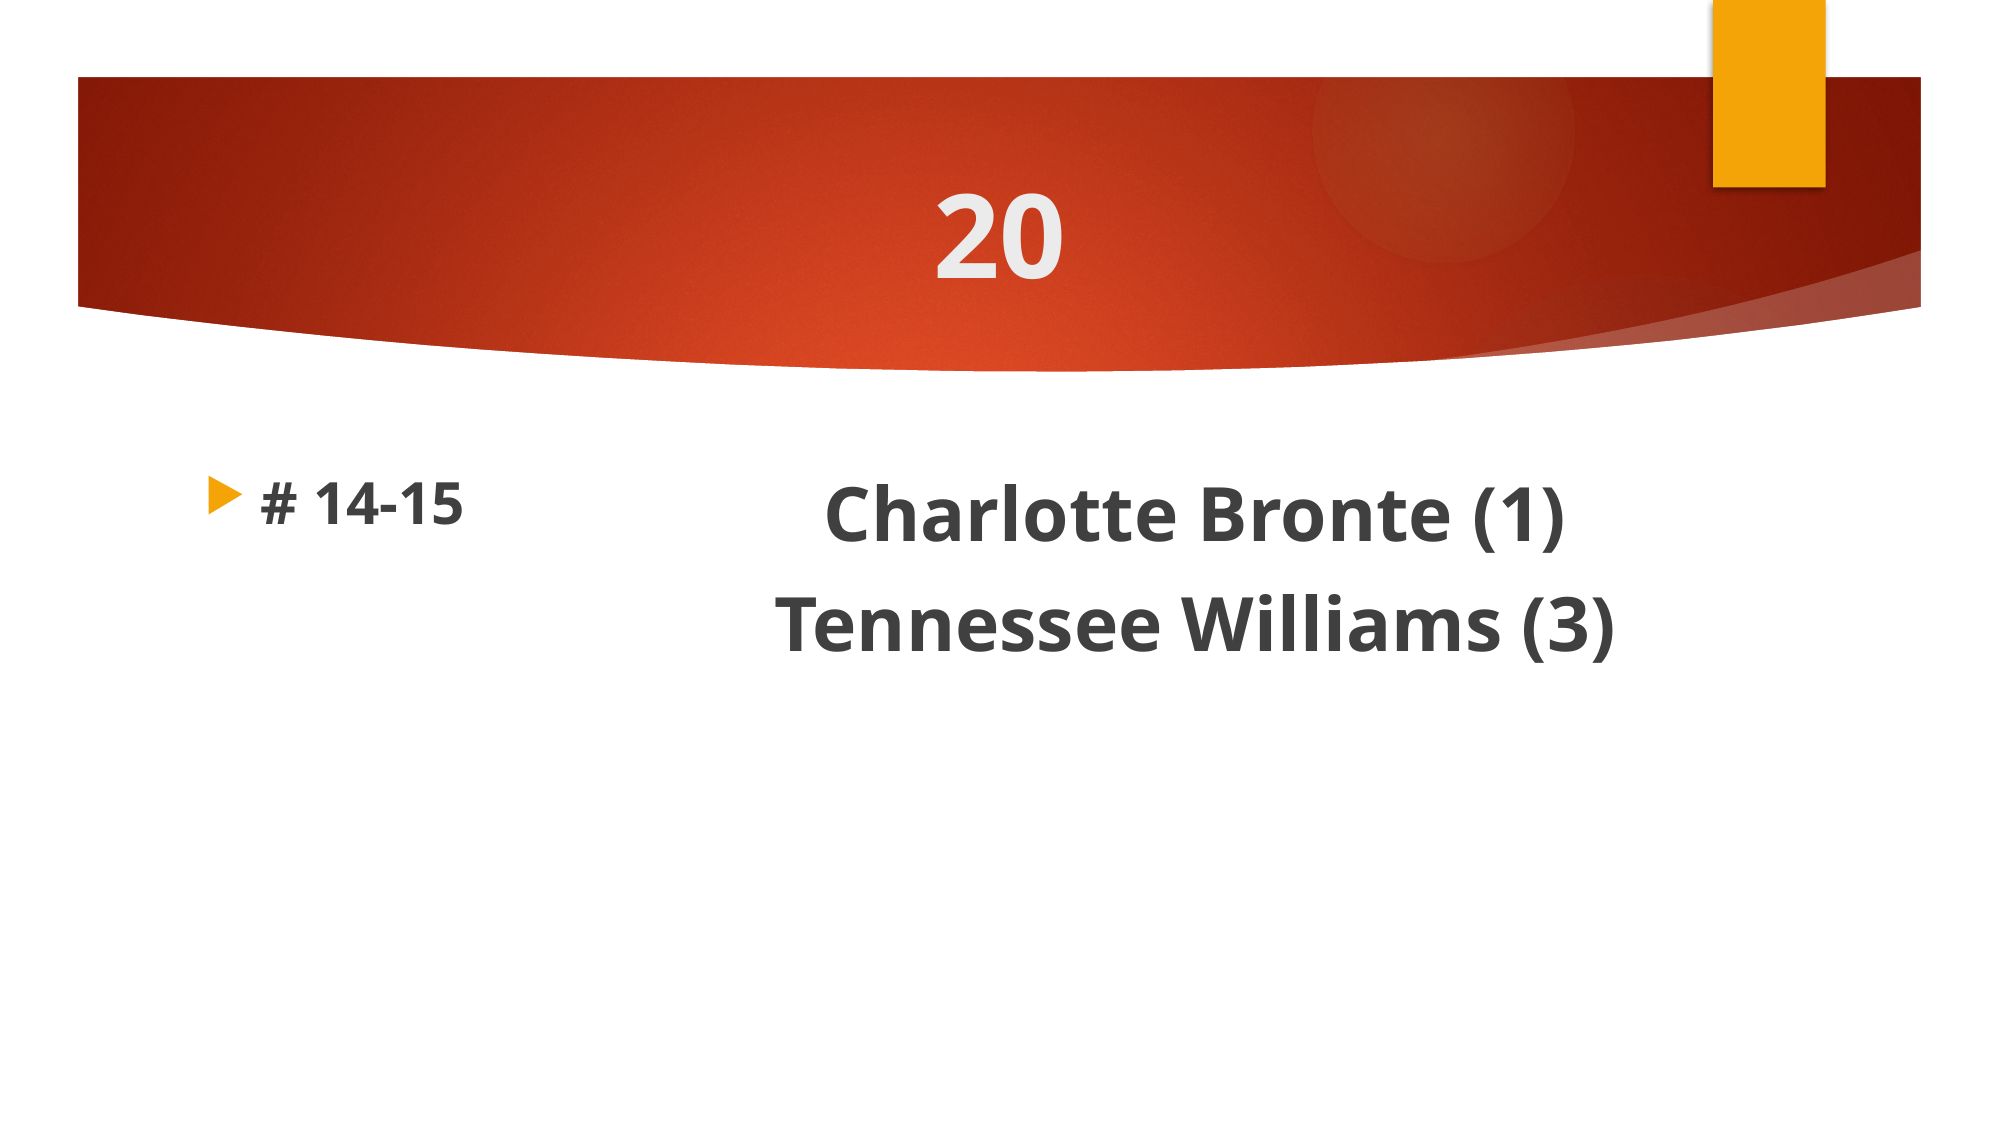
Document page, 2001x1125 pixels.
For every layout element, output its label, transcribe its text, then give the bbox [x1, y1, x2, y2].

title 20 [281, 155, 1719, 309]
text_box Charlotte Bronte (1) Tennessee Williams (3) [576, 458, 1815, 974]
list # 14-15 [189, 458, 484, 578]
